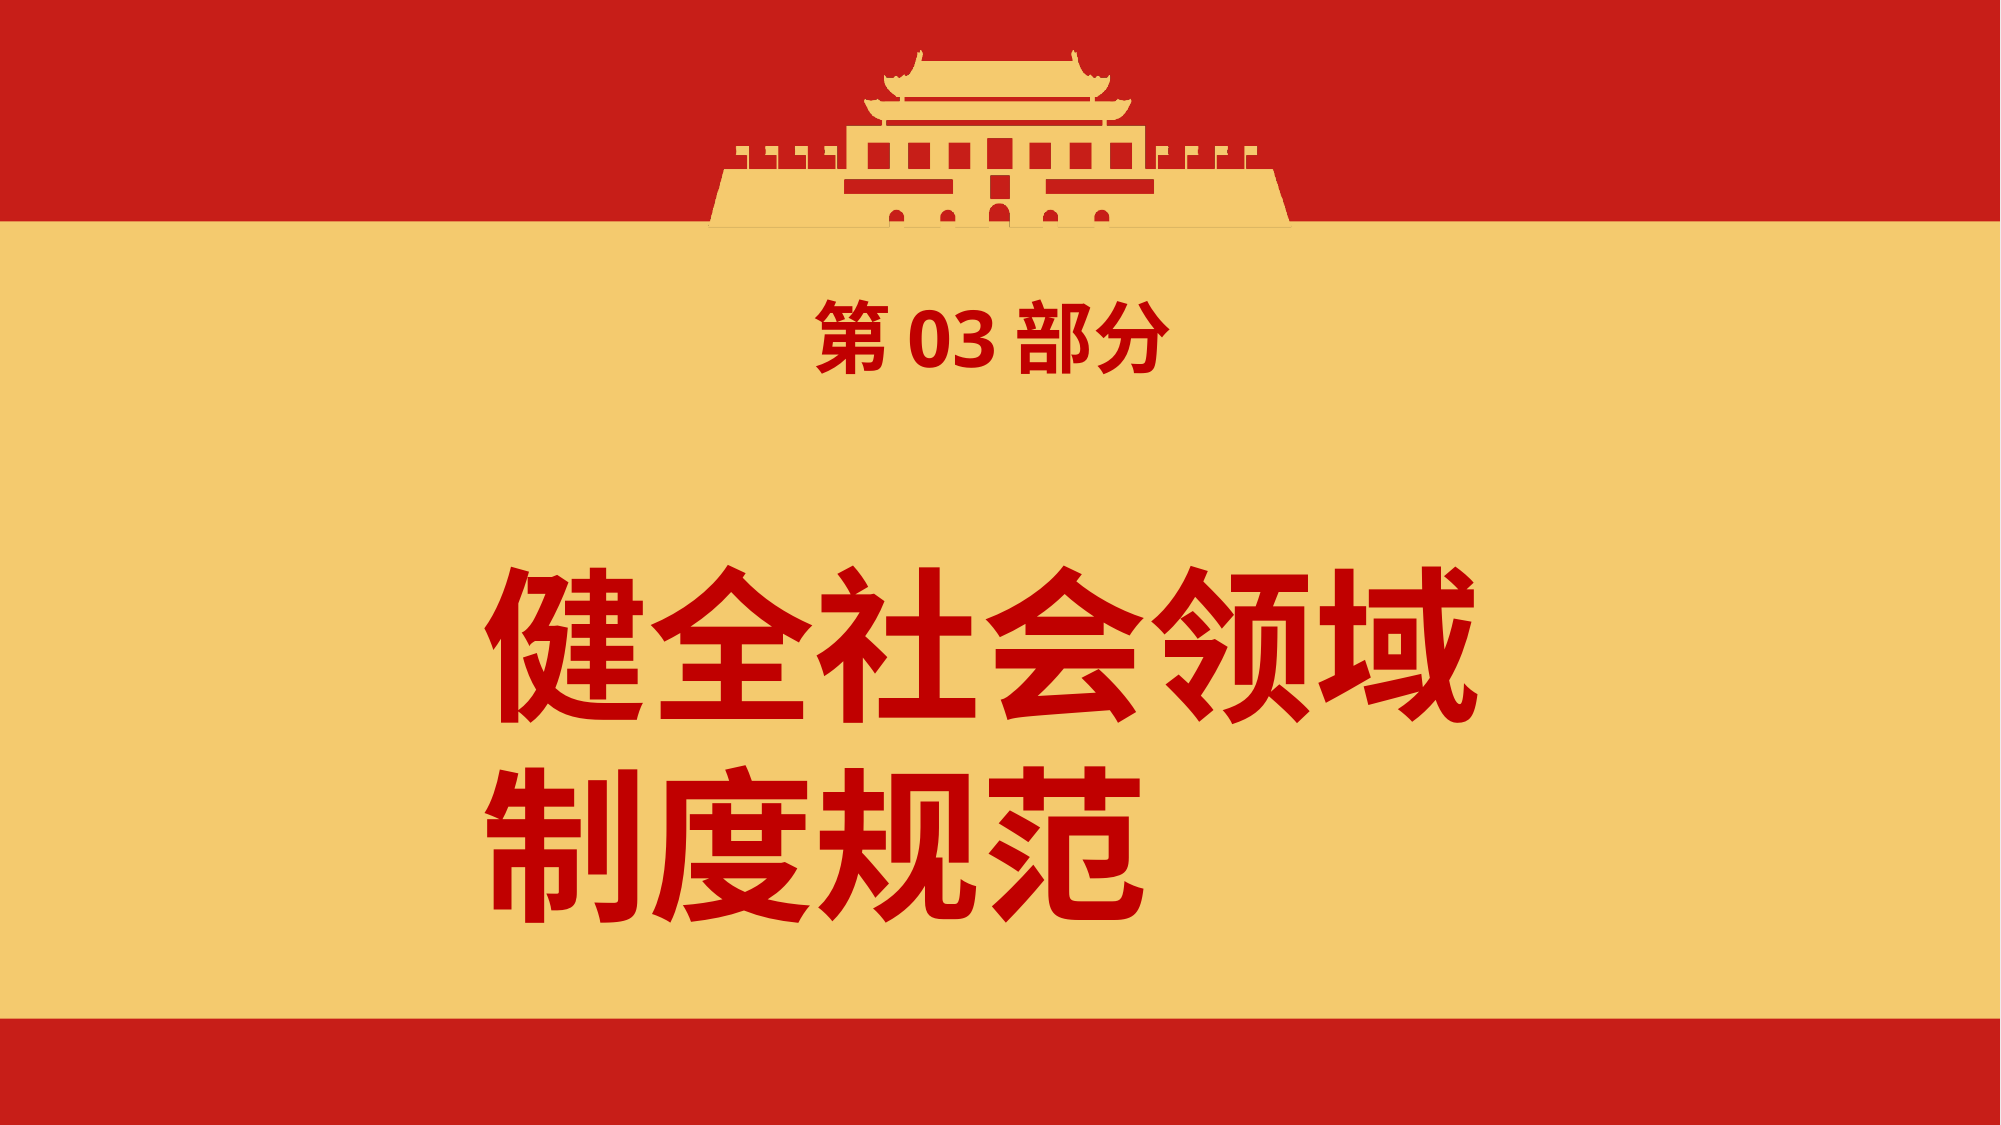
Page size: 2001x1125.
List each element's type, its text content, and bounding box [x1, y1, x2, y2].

title 第03部分 [797, 291, 1203, 470]
picture [676, 0, 1324, 327]
list 健全社会领域制度规范 [466, 534, 1534, 836]
